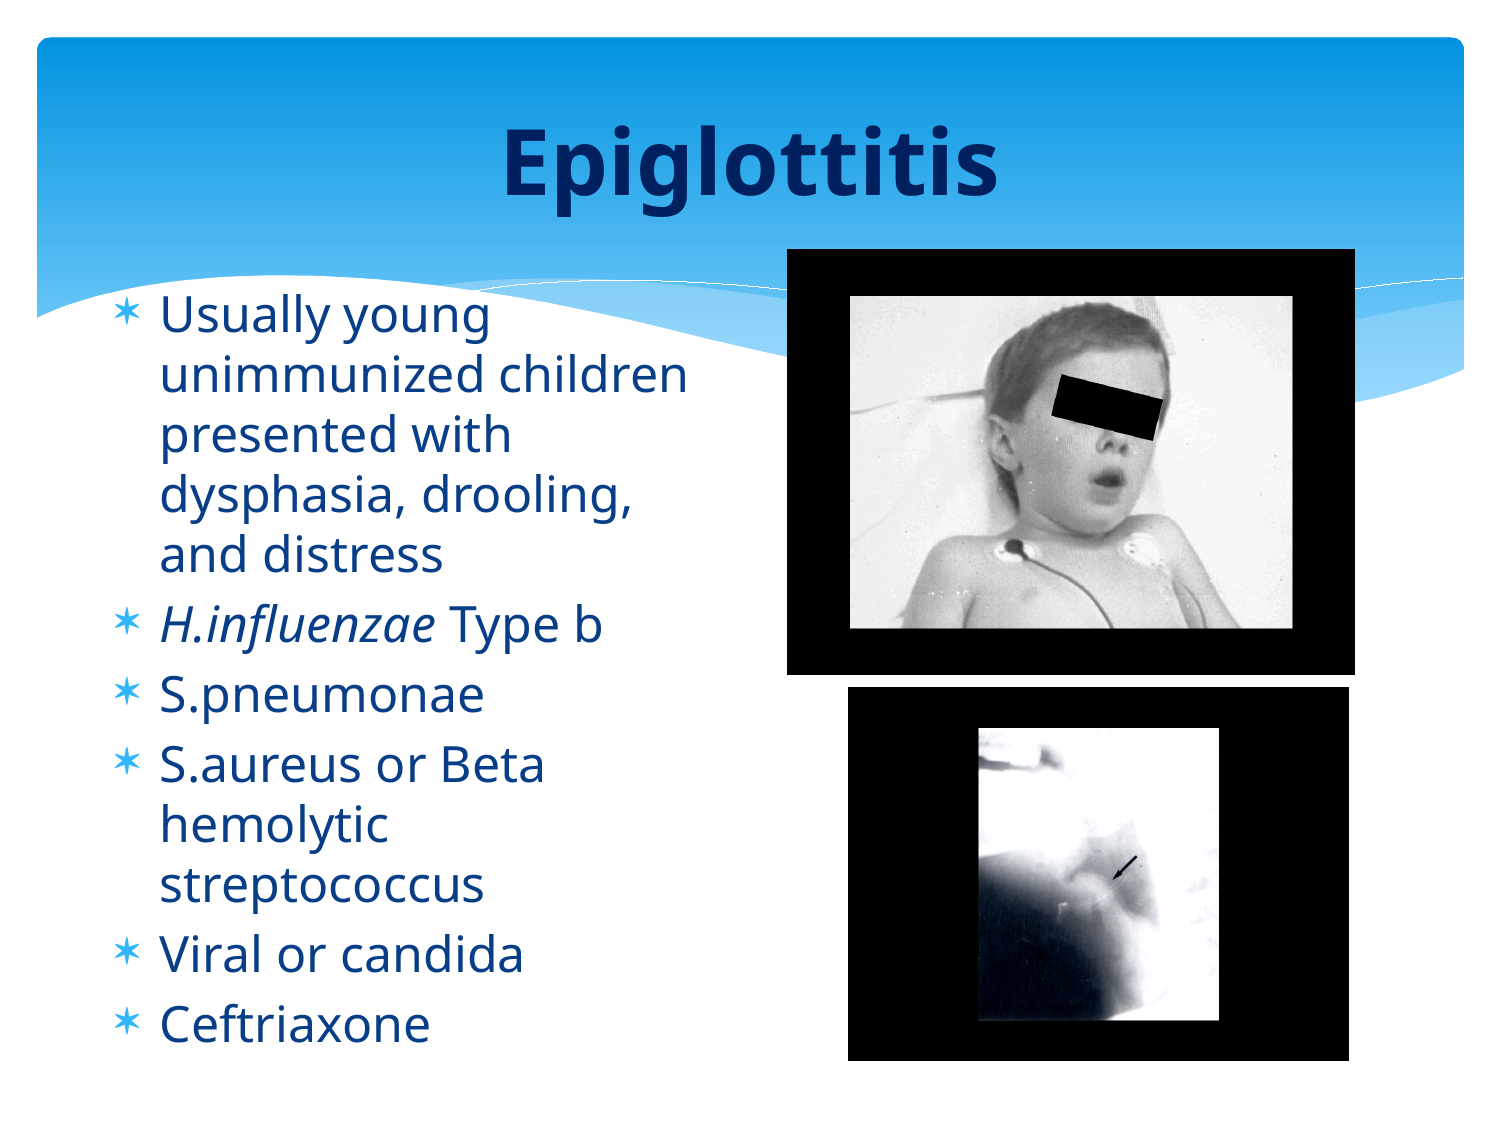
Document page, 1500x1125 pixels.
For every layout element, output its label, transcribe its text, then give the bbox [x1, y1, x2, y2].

picture [848, 687, 1349, 1062]
list Usually young unimmunized children presented with dysphasia, drooling, and distress H.influenzae Type b S.pneumonae S.aureus or Beta hemolytic streptococcus Viral or candida Ceftriaxone [99, 275, 727, 841]
picture [787, 249, 1355, 676]
title Epiglottitis [75, 55, 1425, 261]
